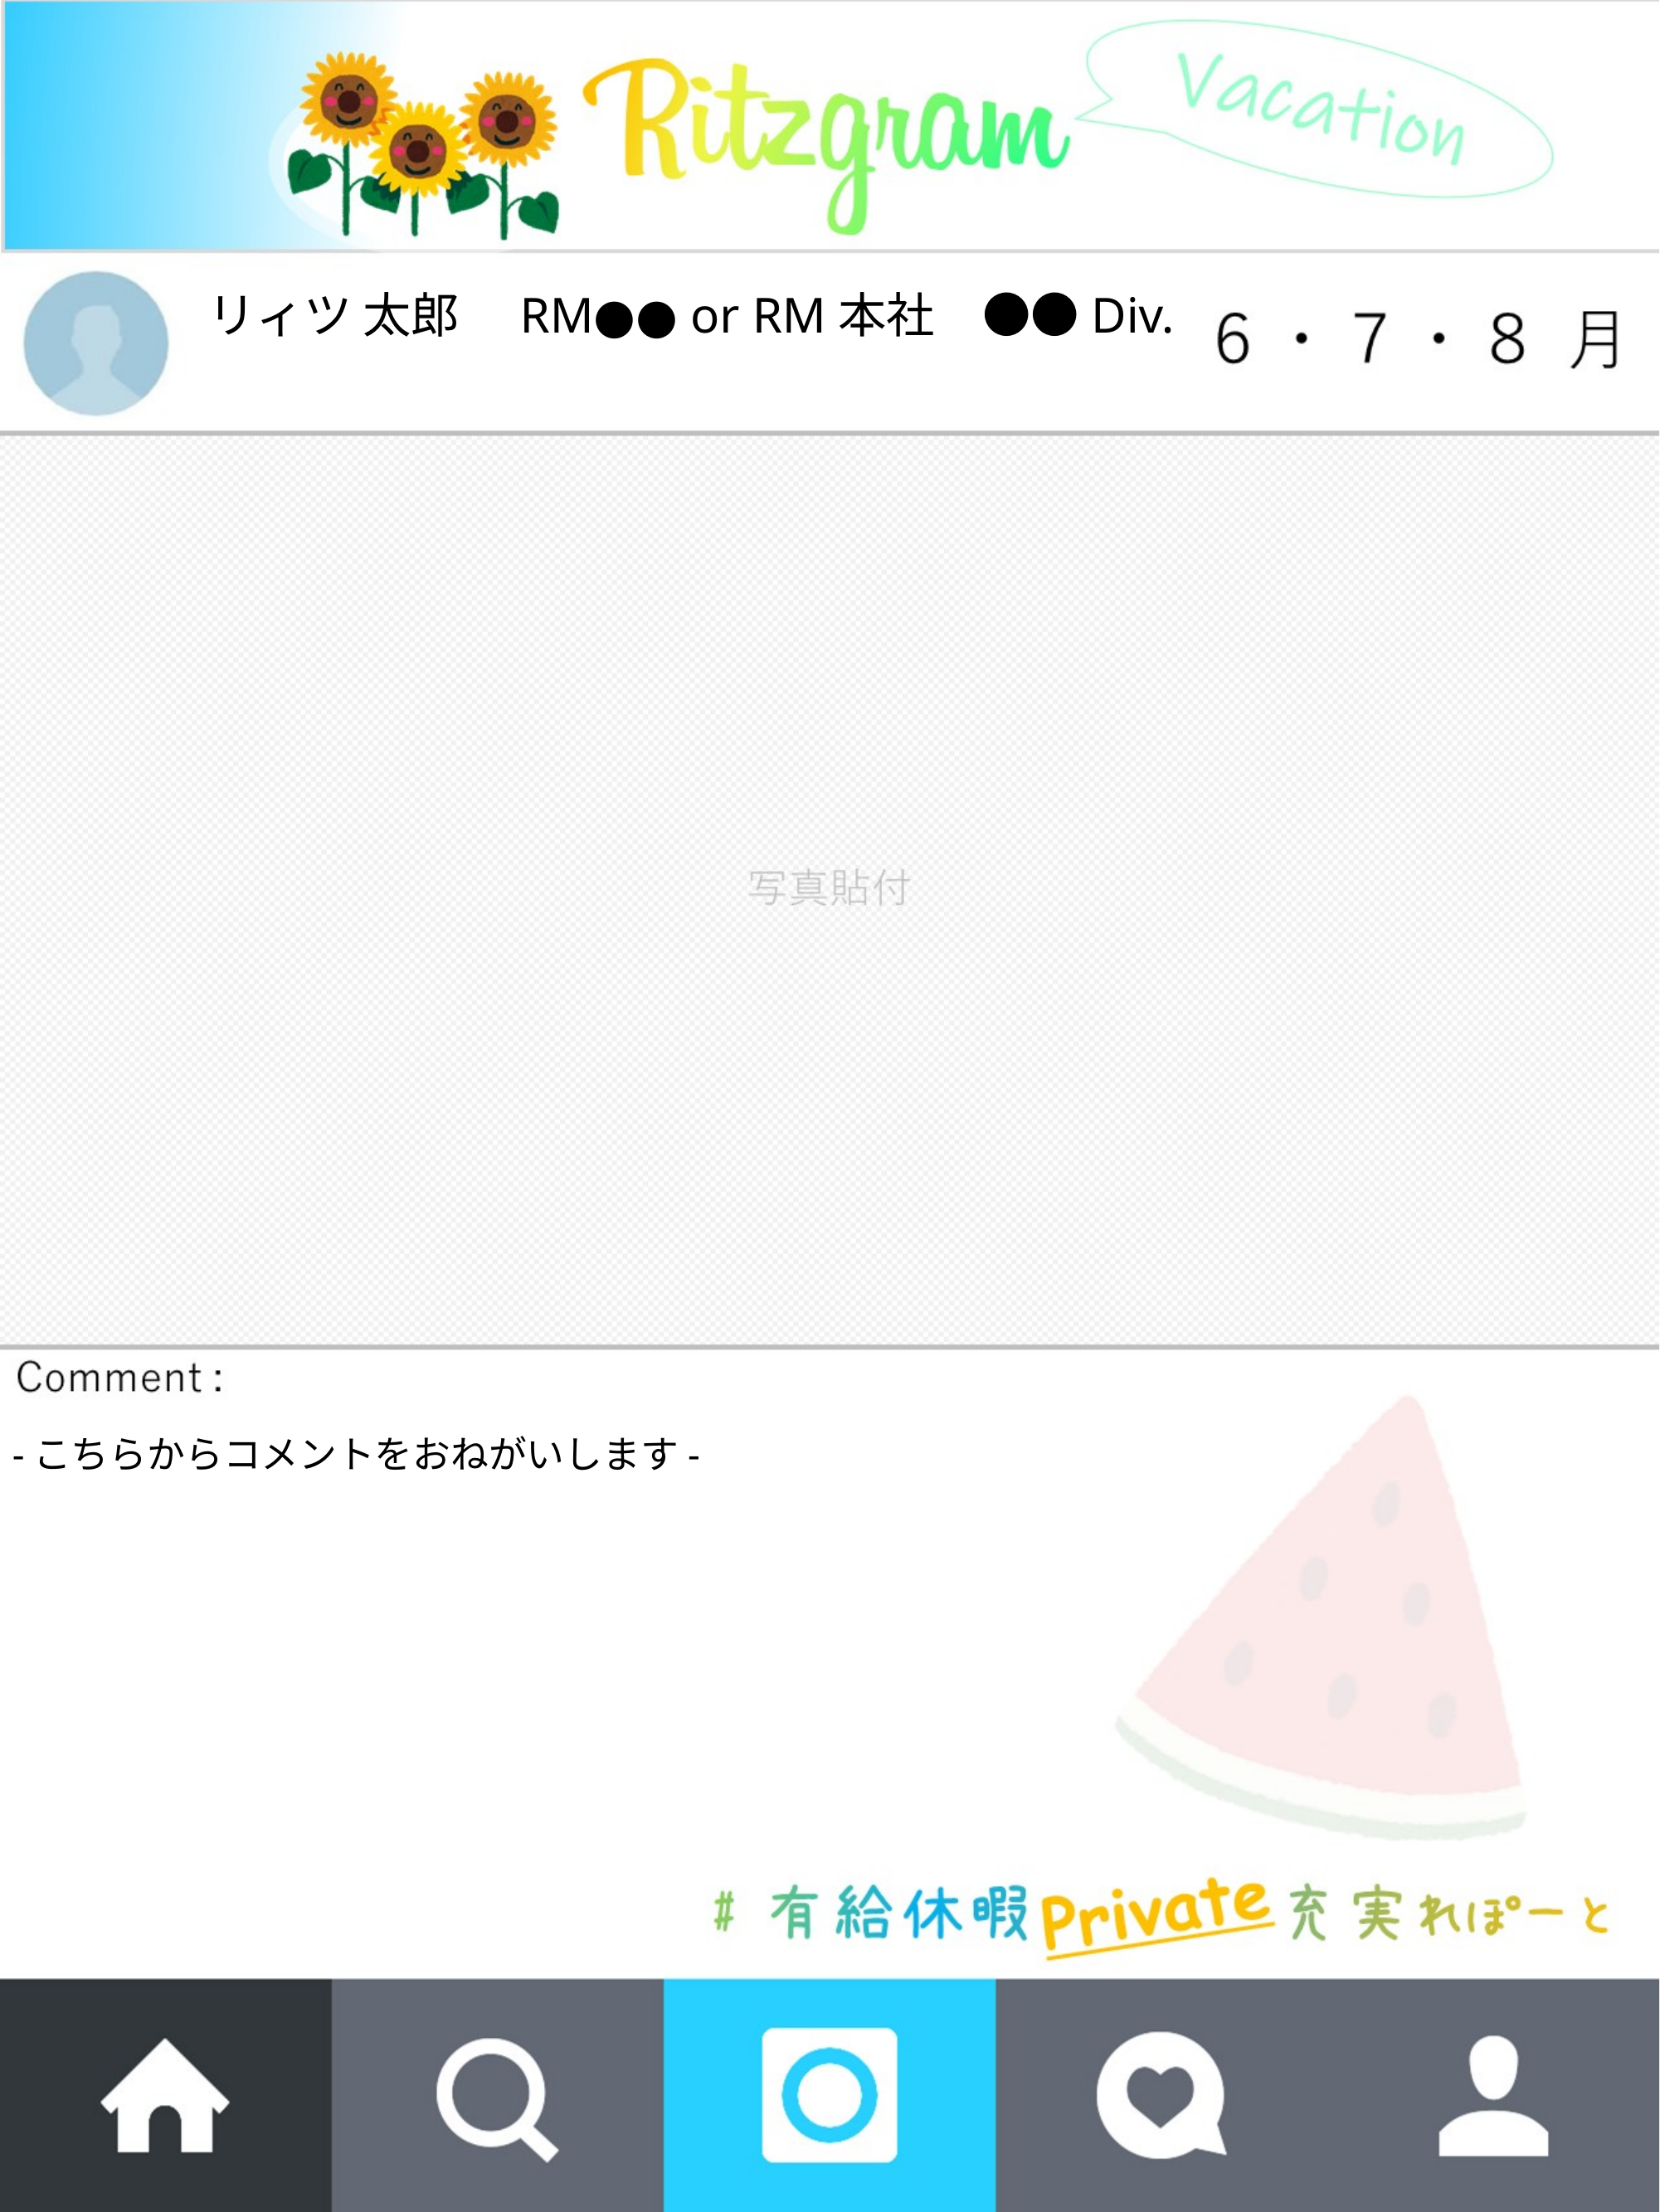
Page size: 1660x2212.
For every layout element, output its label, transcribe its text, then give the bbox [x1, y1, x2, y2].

text_box -こちらからコメントをおねがいします- [0, 1423, 1659, 1856]
picture [0, 0, 1660, 2212]
text_box リィツ 太郎 RM●● or RM本社 ●●Div. [194, 278, 1659, 403]
